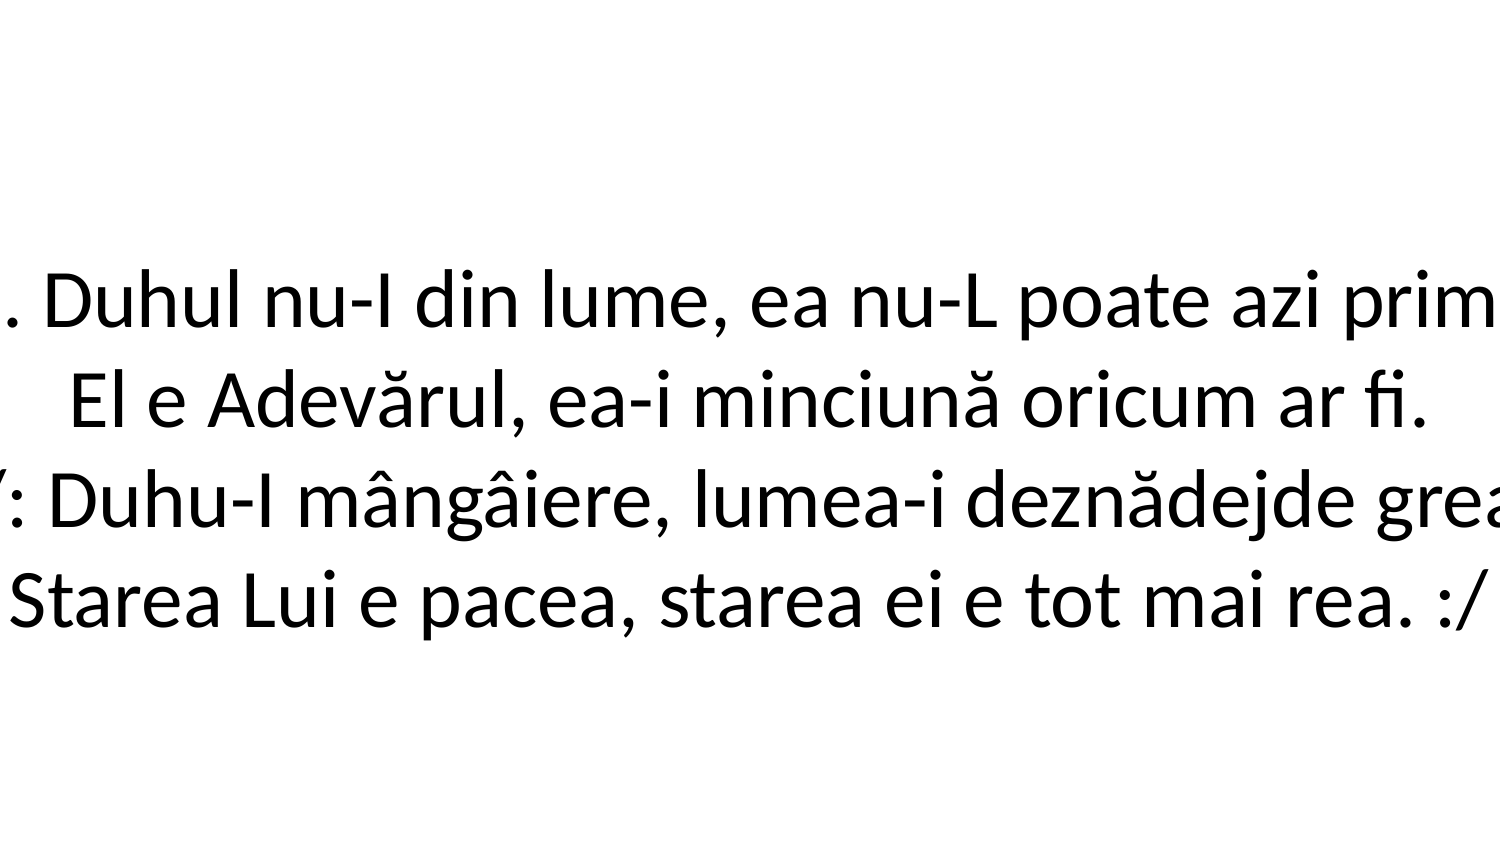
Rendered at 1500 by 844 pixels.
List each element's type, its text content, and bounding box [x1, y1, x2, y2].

text_box 2. Duhul nu-I din lume, ea nu-L poate azi primi, El e Adevărul, ea-i minciună oricum ar fi. /: Duhu-I mângâiere, lumea-i deznădejde grea Starea Lui e pacea, starea ei e tot mai rea. :/ [0, 192, 1500, 652]
